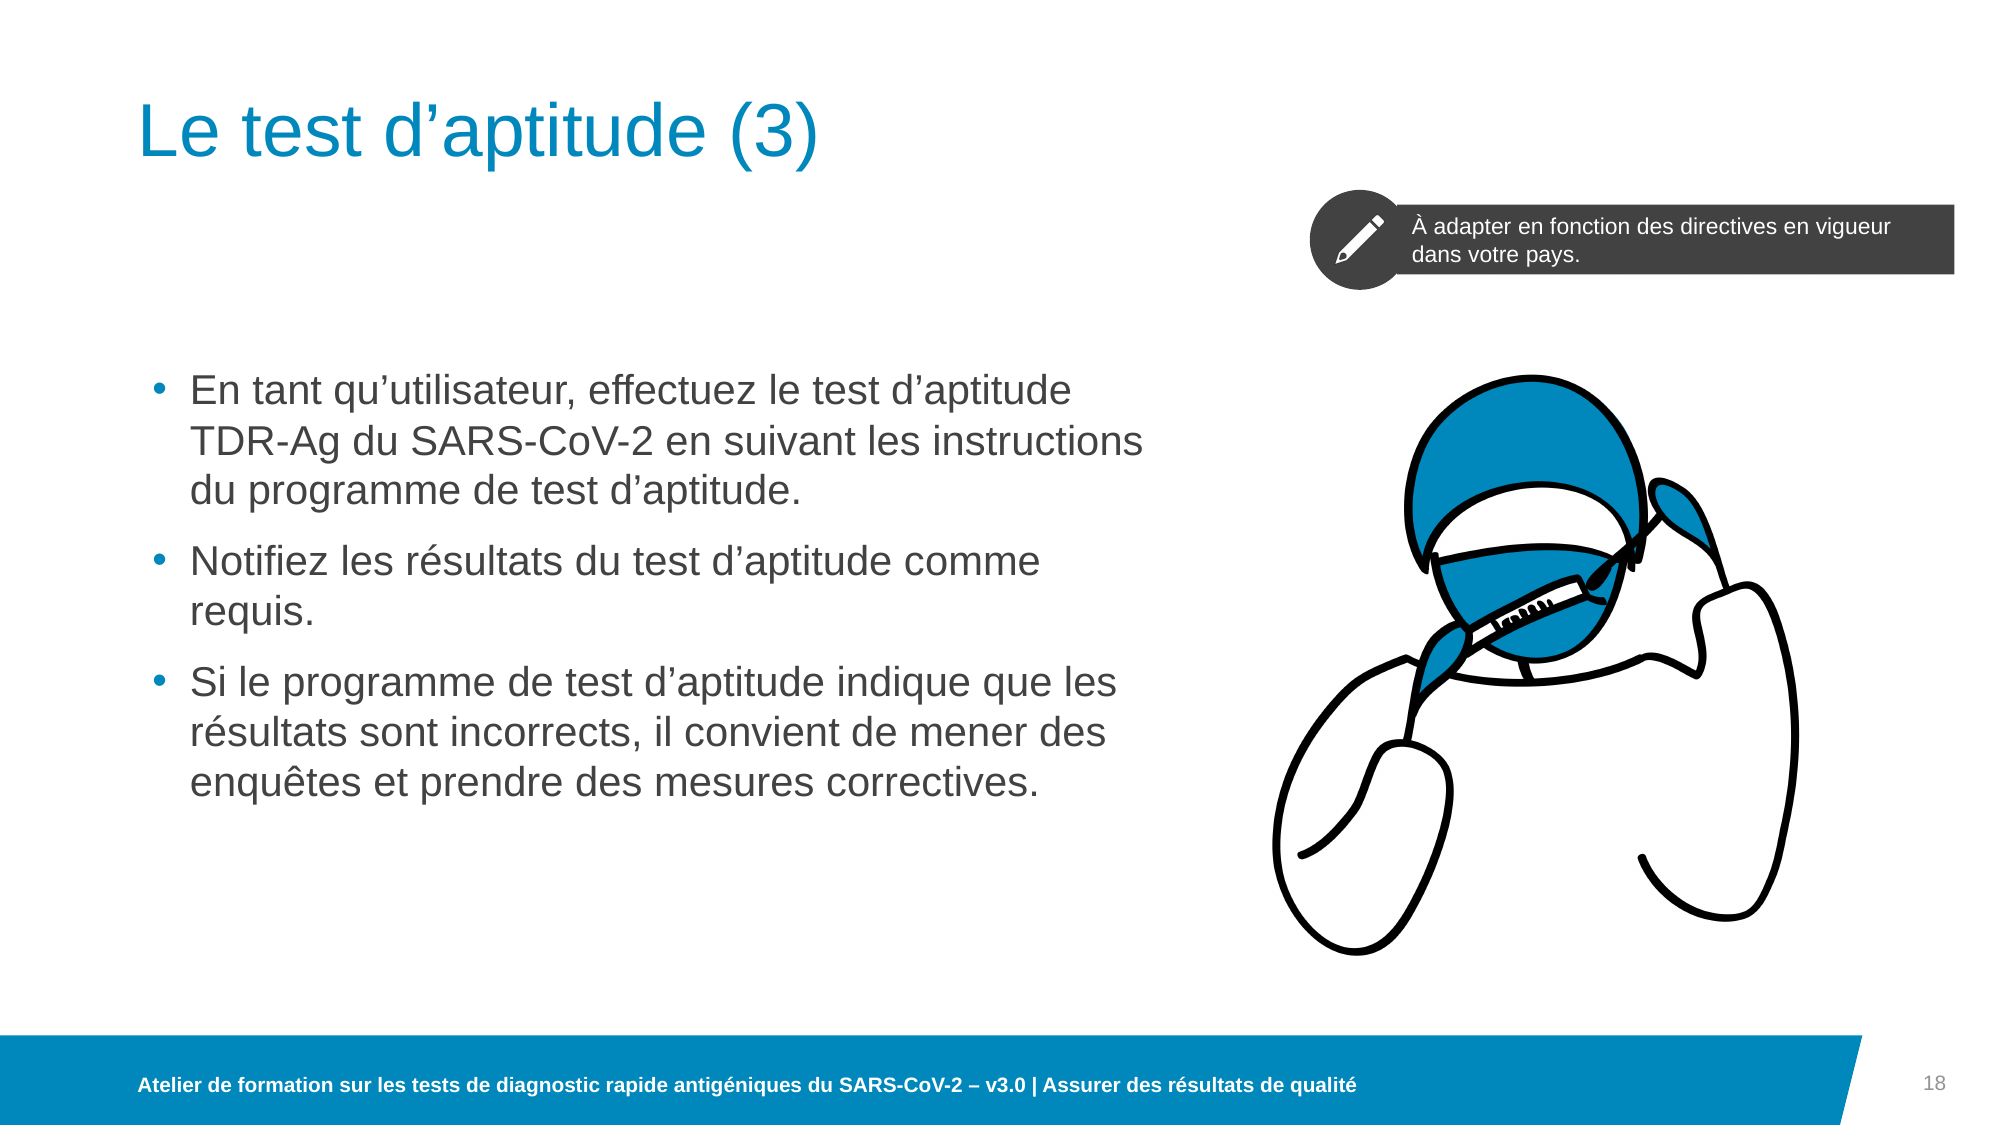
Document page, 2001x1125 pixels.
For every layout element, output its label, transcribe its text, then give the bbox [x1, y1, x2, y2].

footer Atelier de formation sur les tests de diagnostic rapide antigéniques du SARS-CoV-2 – v3.0 | Assurer des résultats de qualité [137, 1042, 1442, 1125]
title Le test d’aptitude (3) [137, 17, 1863, 173]
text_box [1310, 190, 1955, 289]
picture [1171, 247, 1905, 981]
list En tant qu’utilisateur, effectuez le test d’aptitude TDR-Ag du SARS-CoV-2 en suivant les instructions du programme de test d’aptitude. Notifiez les résultats du test d’aptitude comme requis. Si le programme de test d’aptitude indique que les résultats sont incorrects, il convient de mener des enquêtes et prendre des mesures correctives. [137, 284, 1164, 1014]
slide_number 18 [1862, 1035, 1947, 1125]
